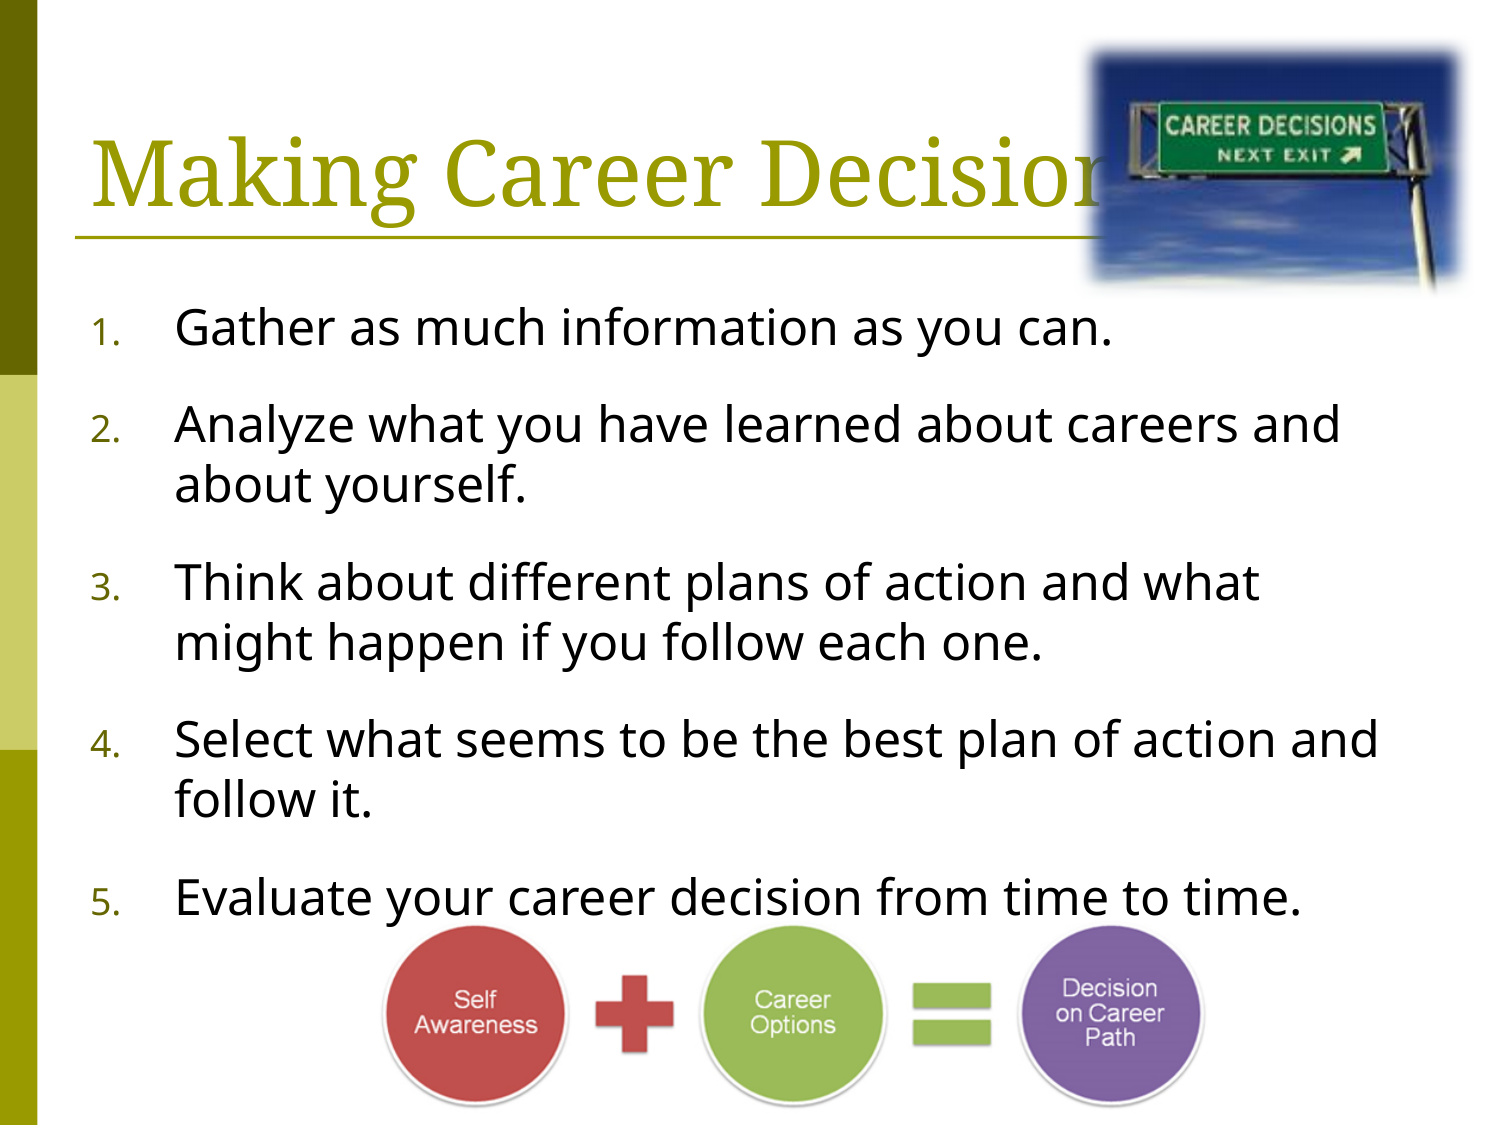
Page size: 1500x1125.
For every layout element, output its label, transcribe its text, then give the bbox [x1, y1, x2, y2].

title Making Career Decisions [74, 45, 1069, 233]
picture [1074, 33, 1476, 301]
picture [374, 918, 1212, 1115]
list Gather as much information as you can. Analyze what you have learned about careers and about yourself. Think about different plans of action and what might happen if you follow each one. Select what seems to be the best plan of action and follow it. Evaluate your career decision from time to time. [74, 287, 1426, 1006]
